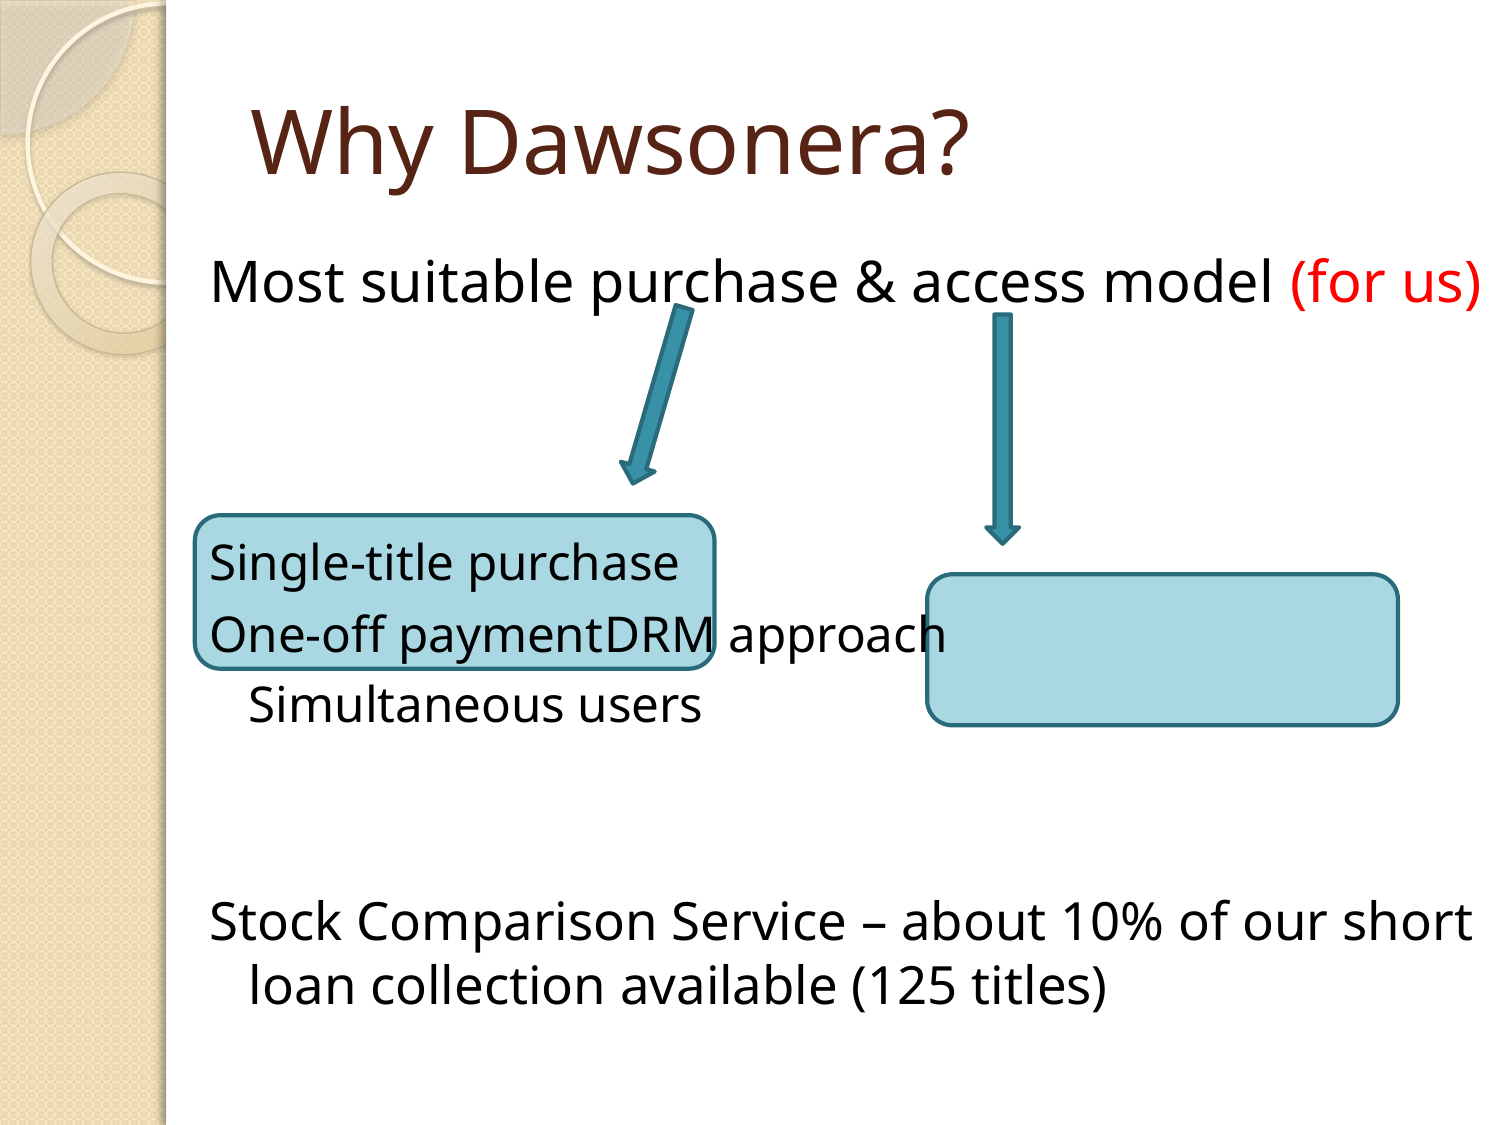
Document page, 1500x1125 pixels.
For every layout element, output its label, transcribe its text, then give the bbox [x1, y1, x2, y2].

title Why Dawsonera? [235, 45, 1466, 233]
list Most suitable purchase & access model (for us) Single-title purchase One-off payment DRM approach Simultaneous users Stock Comparison Service – about 10% of our short loan collection available (125 titles) [183, 237, 1500, 1083]
